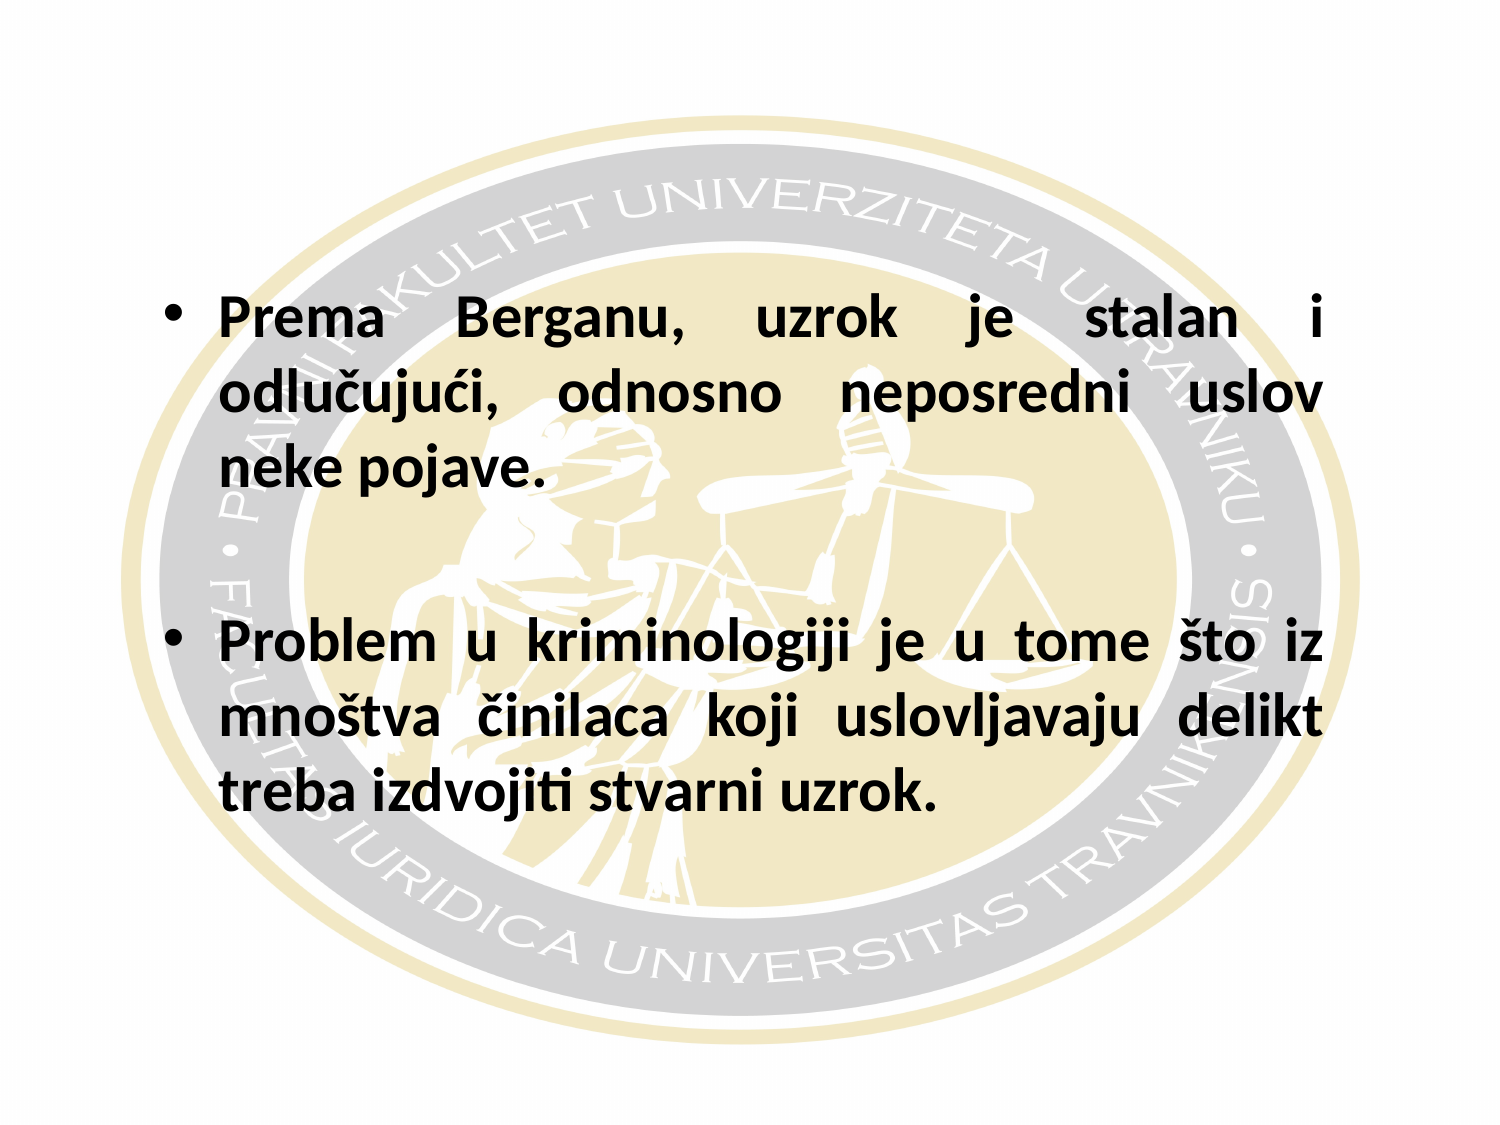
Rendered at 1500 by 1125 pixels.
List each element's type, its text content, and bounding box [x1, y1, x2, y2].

list Prema Berganu, uzrok je stalan i odlučujući, odnosno neposredni uslov neke pojave. Problem u kriminologiji je u tome što iz mnoštva činilaca koji uslovljavaju delikt treba izdvojiti stvarni uzrok. [147, 267, 1341, 1005]
